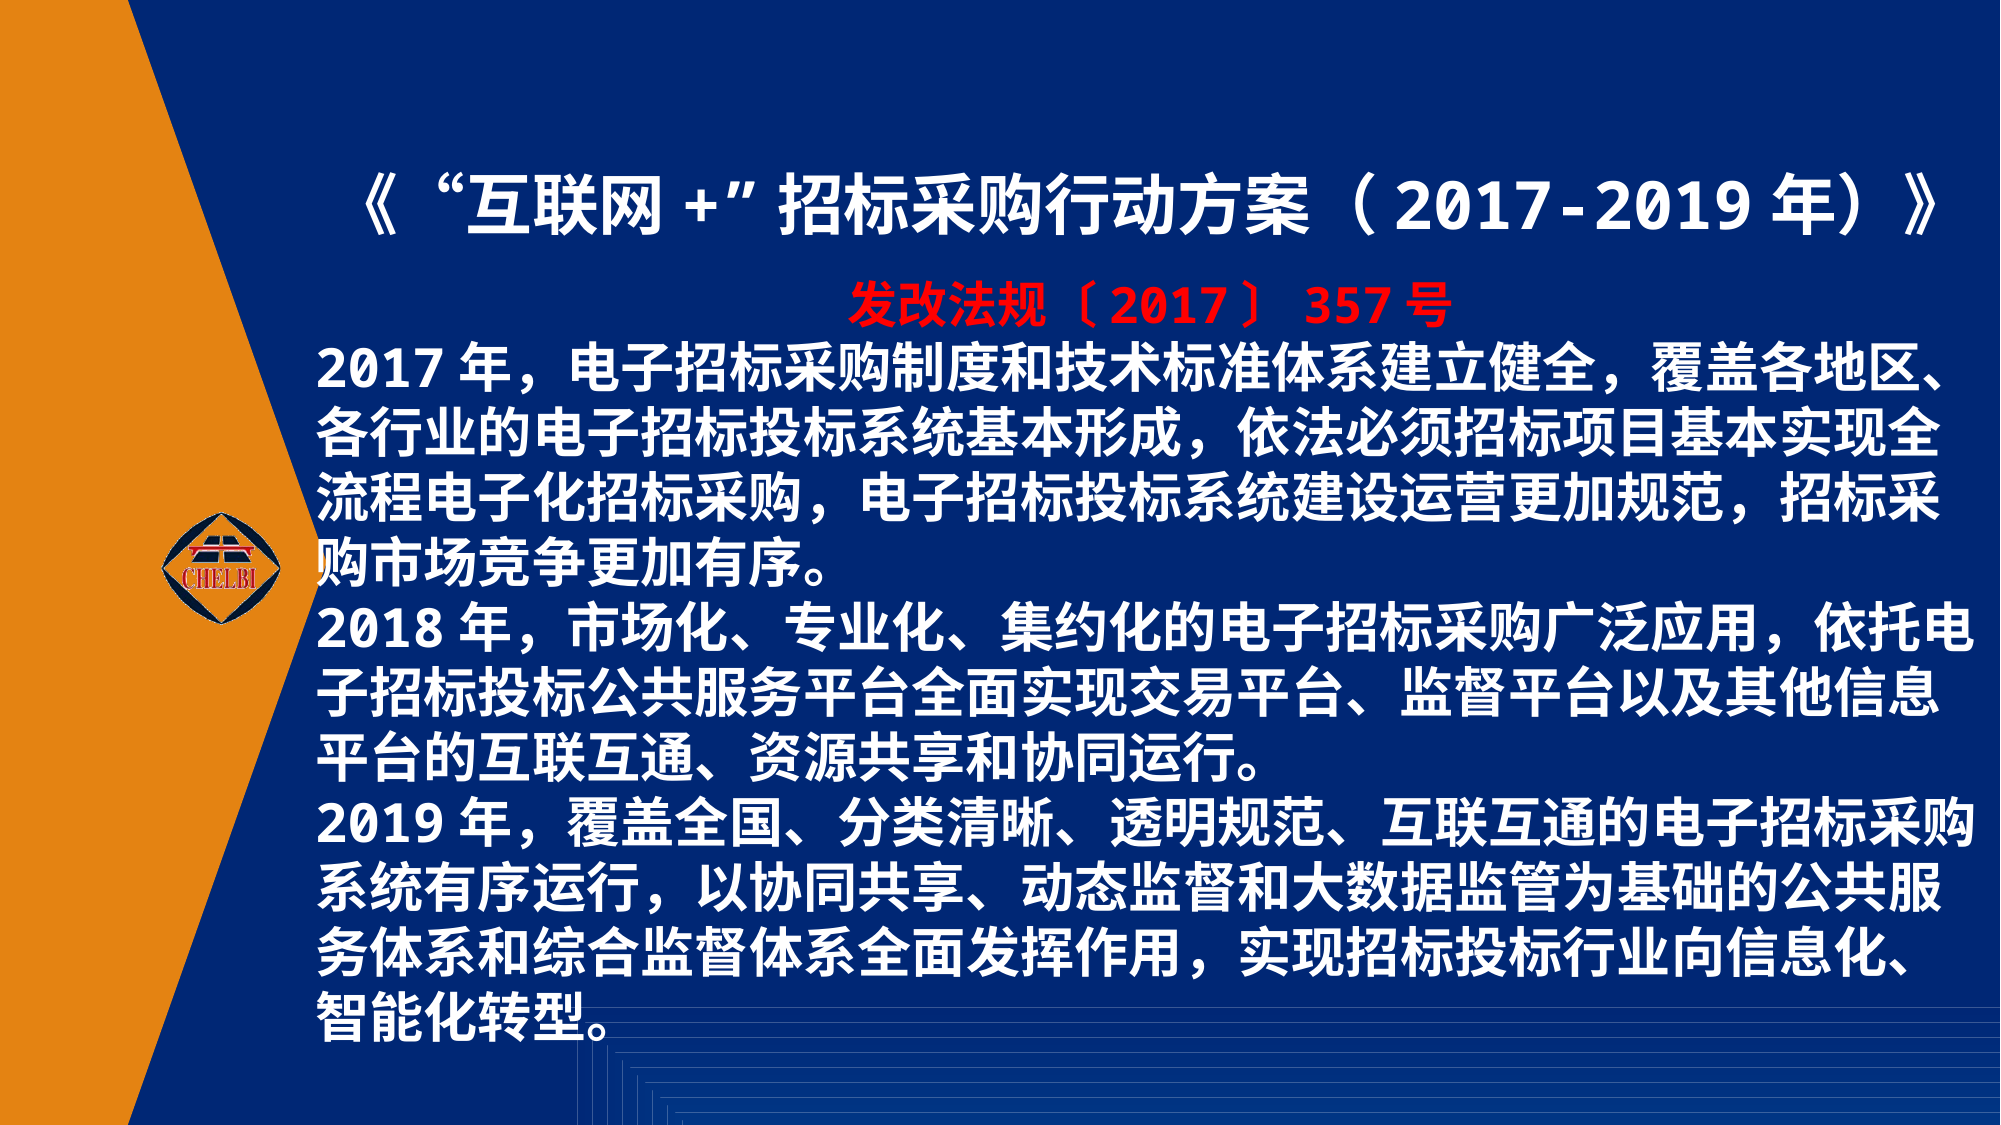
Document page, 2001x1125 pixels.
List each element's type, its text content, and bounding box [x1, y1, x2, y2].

picture [161, 509, 281, 628]
text_box 《“互联网+”招标采购行动方案（2017-2019年）》 发改法规〔2017〕357号 2017年，电子招标采购制度和技术标准体系建立健全，覆盖各地区、各行业的电子招标投标系统基本形成，依法必须招标项目基本实现全流程电子化招标采购，电子招标投标系统建设运营更加规范，招标采购市场竞争更加有序。 2018年，市场化、专业化、集约化的电子招标采购广泛应用，依托电子招标投标公共服务平台全面实现交易平台、监督平台以及其他信息平台的互联互通、资源共享和协同运行。 2019年，覆盖全国、分类清晰、透明规范、互联互通的电子招标采购系统有序运行，以协同共享、动态监督和大数据监管为基础的公共服务体系和综合监督体系全面发挥作用，实现招标投标行业向信息化、智能化转型。 [300, 131, 2000, 888]
